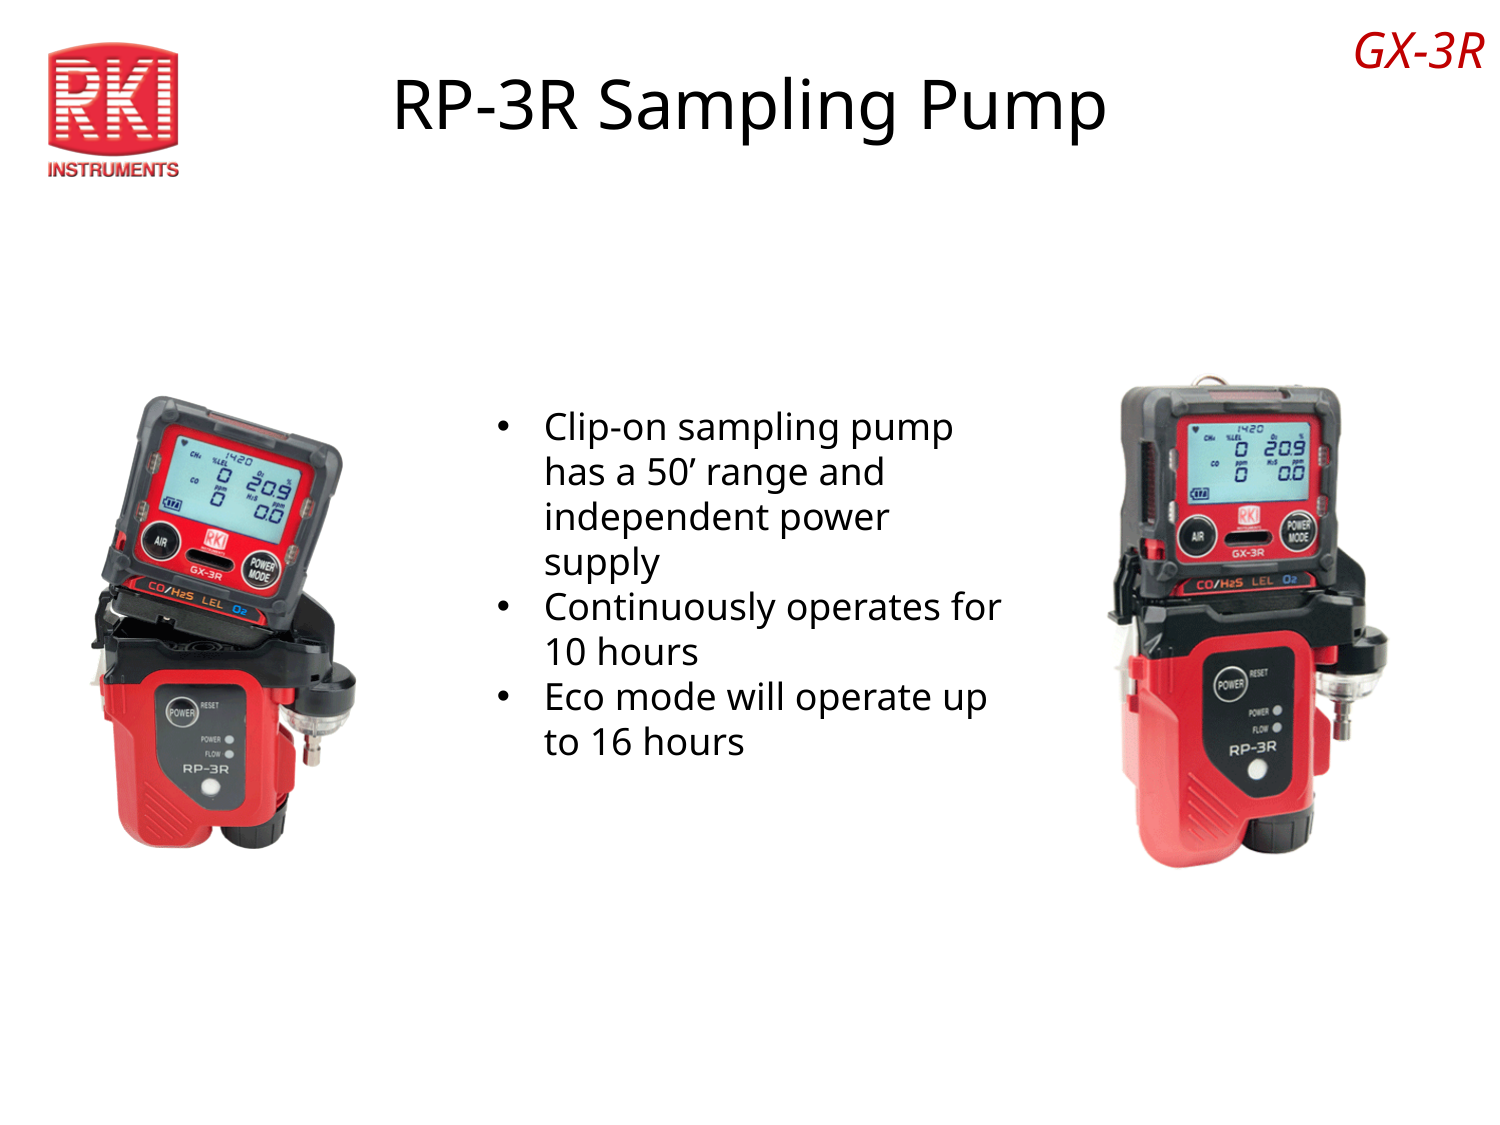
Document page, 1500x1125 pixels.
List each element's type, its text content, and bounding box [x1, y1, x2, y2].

text_box GX-3R [1307, 11, 1500, 87]
text_box Clip-on sampling pump has a 50’ range and independent power supply Continuously operates for 10 hours Eco mode will operate up to 16 hours [482, 395, 1018, 771]
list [1086, 350, 1403, 887]
picture [73, 373, 378, 864]
title RP-3R Sampling Pump [0, 0, 1500, 204]
